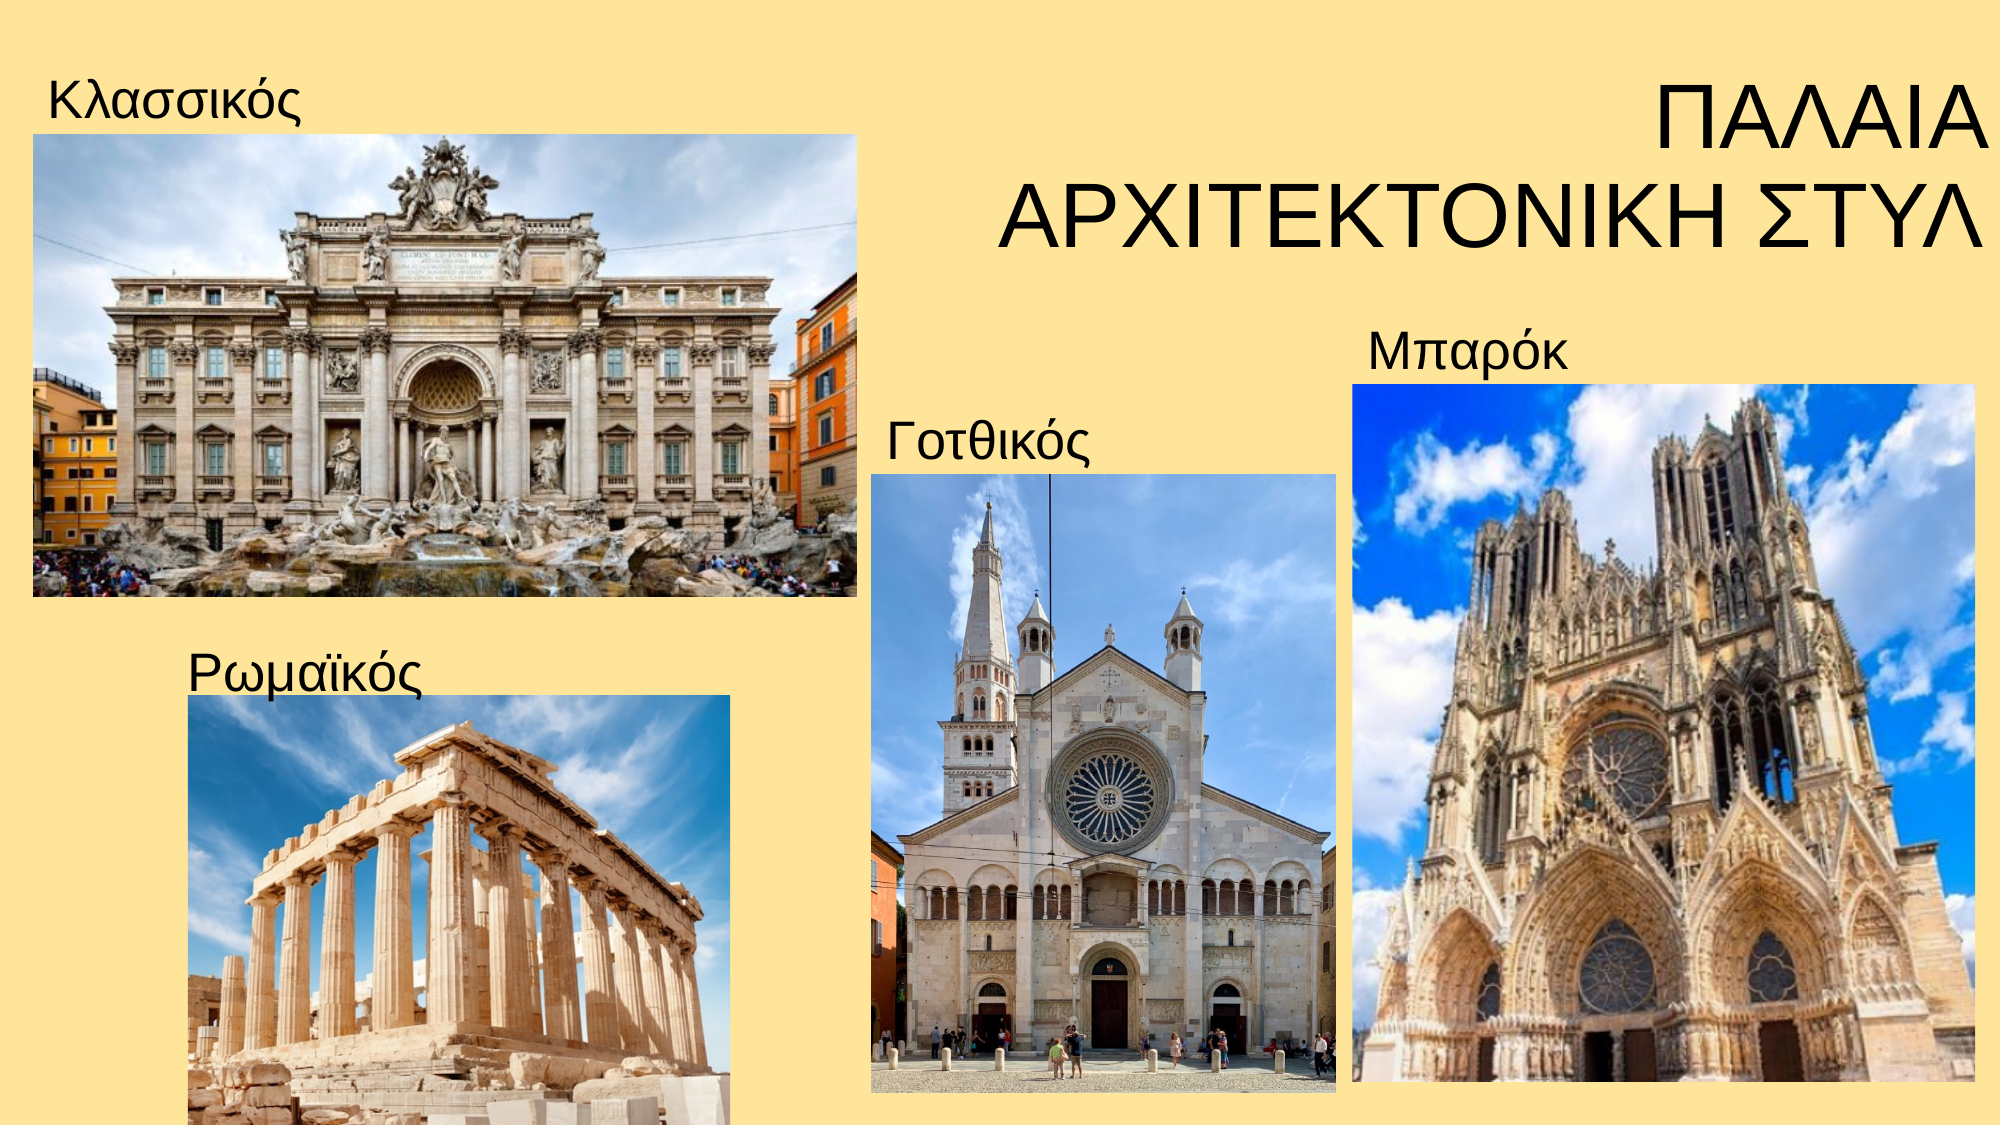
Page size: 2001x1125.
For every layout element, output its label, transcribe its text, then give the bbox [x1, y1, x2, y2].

picture [187, 695, 731, 1125]
text_box Μπαρόκ [1352, 307, 1748, 383]
text_box Κλασσικός [33, 56, 429, 132]
text_box Ρωμαϊκός [172, 629, 569, 784]
picture [32, 134, 857, 597]
text_box Γοτθικός [871, 397, 1267, 472]
title ΠΑΛΑΙΑ ΑΡΧΙΤΕΚΤΟΝΙΚΗ ΣΤΥΛ [915, 59, 2000, 278]
picture [870, 474, 1336, 1094]
picture [1352, 384, 1976, 1082]
